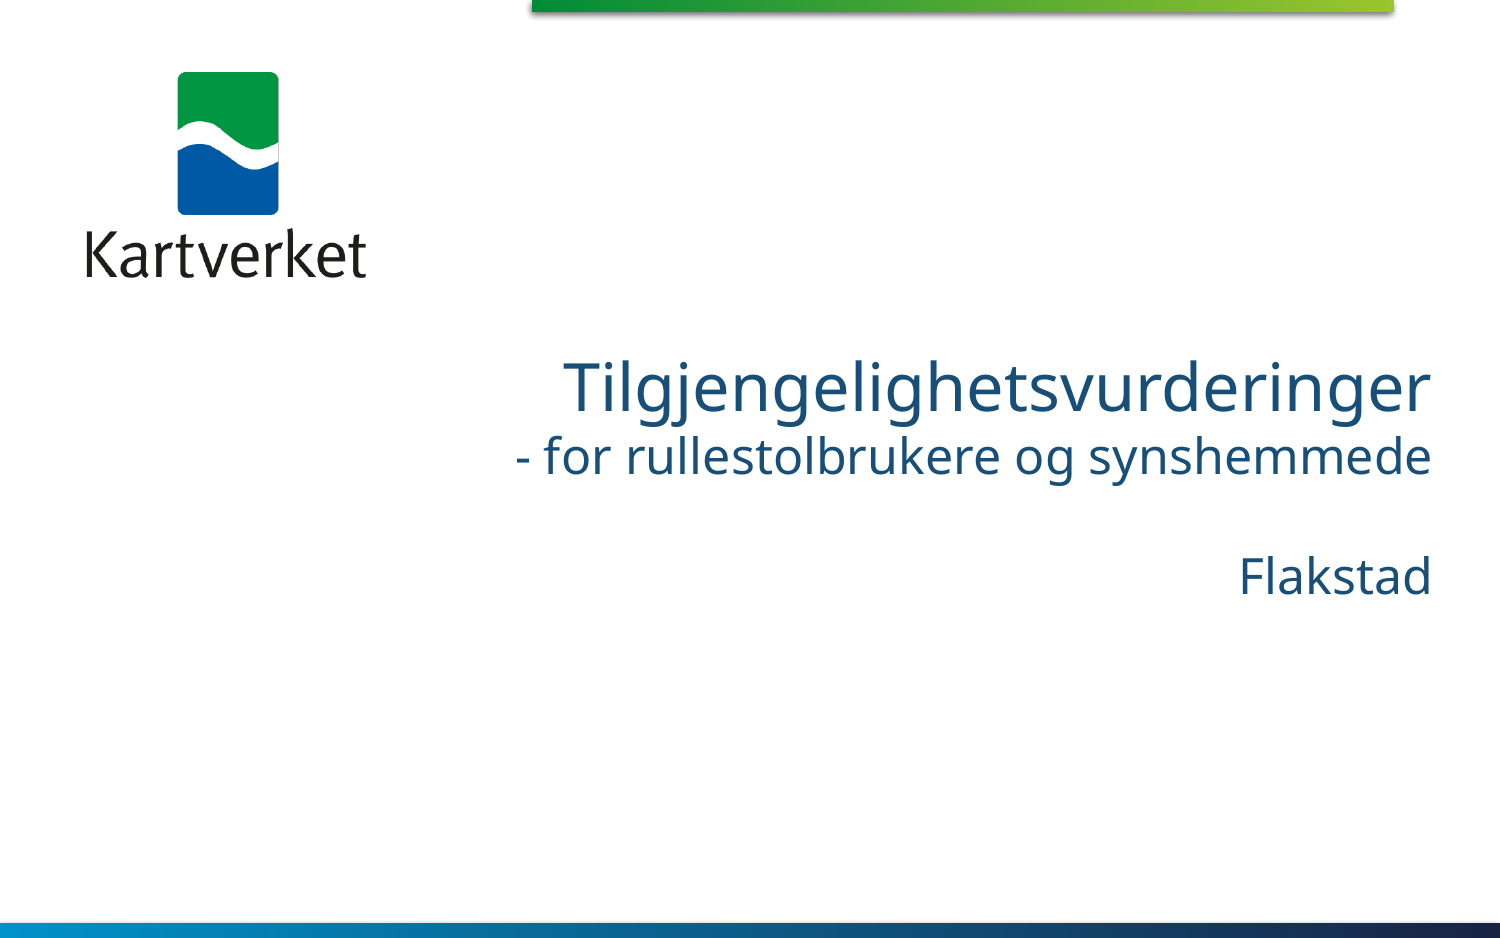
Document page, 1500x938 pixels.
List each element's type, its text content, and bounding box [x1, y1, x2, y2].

text_box Tilgjengelighetsvurderinger - for rullestolbrukere og synshemmede Flakstad [66, 337, 1449, 613]
